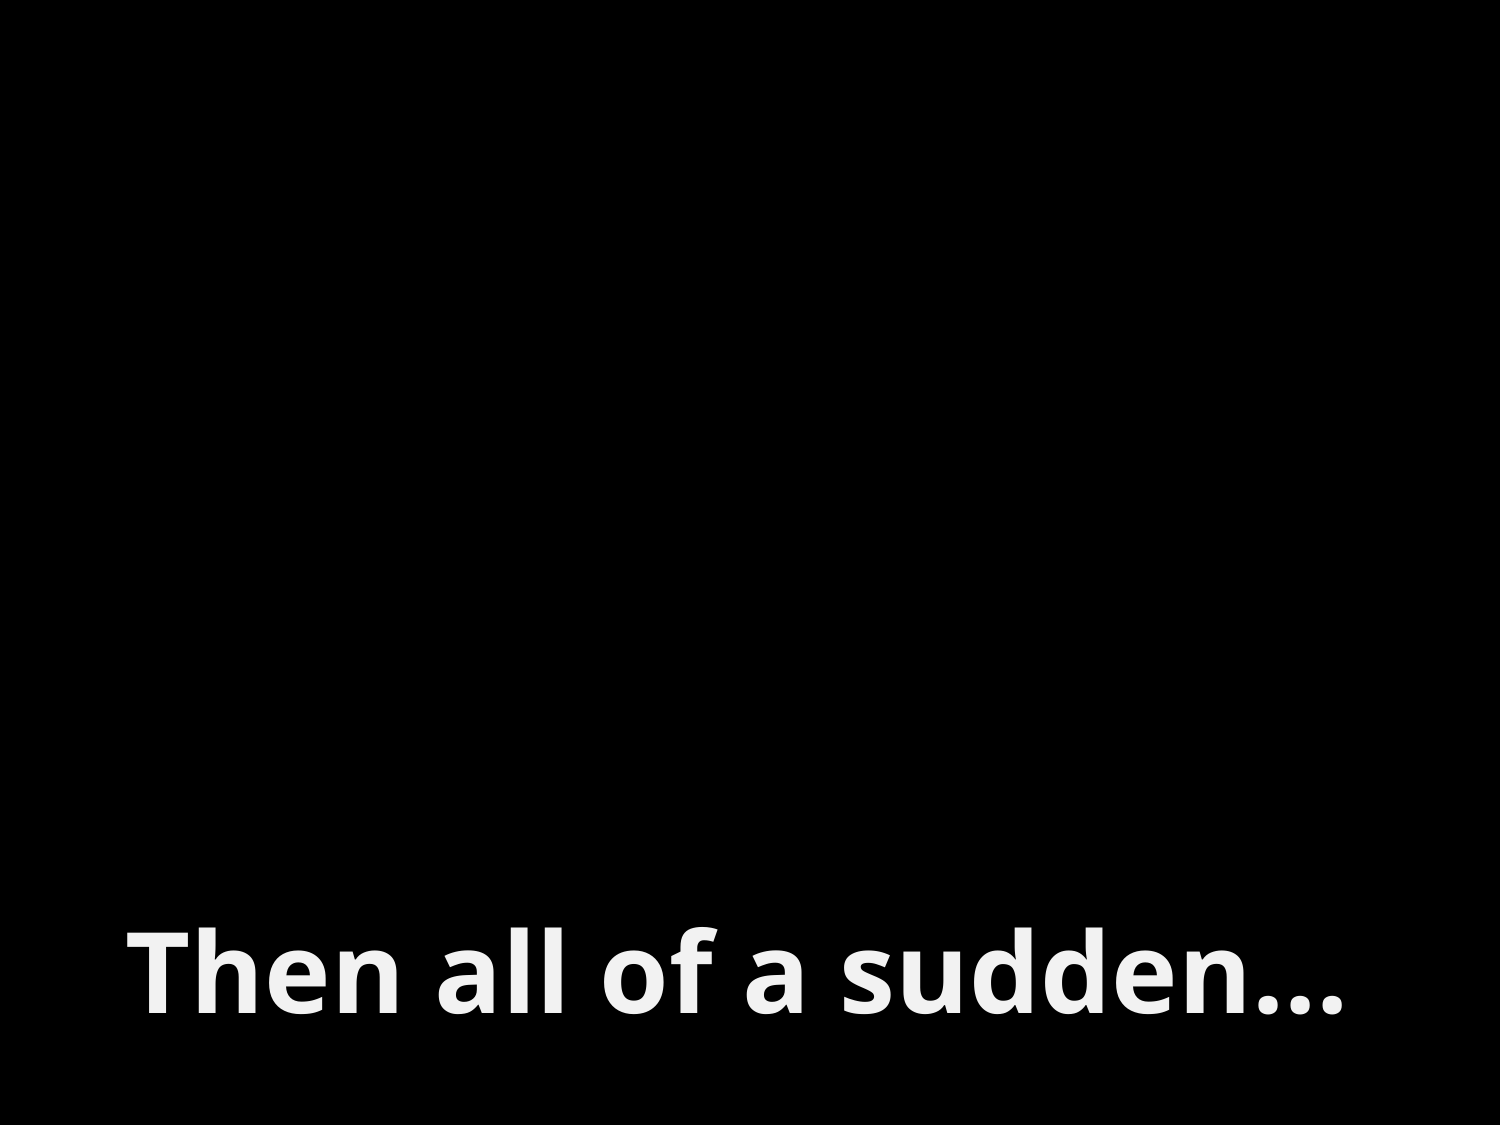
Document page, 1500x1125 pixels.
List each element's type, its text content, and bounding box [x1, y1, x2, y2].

title Then all of a sudden… [62, 875, 1413, 1063]
